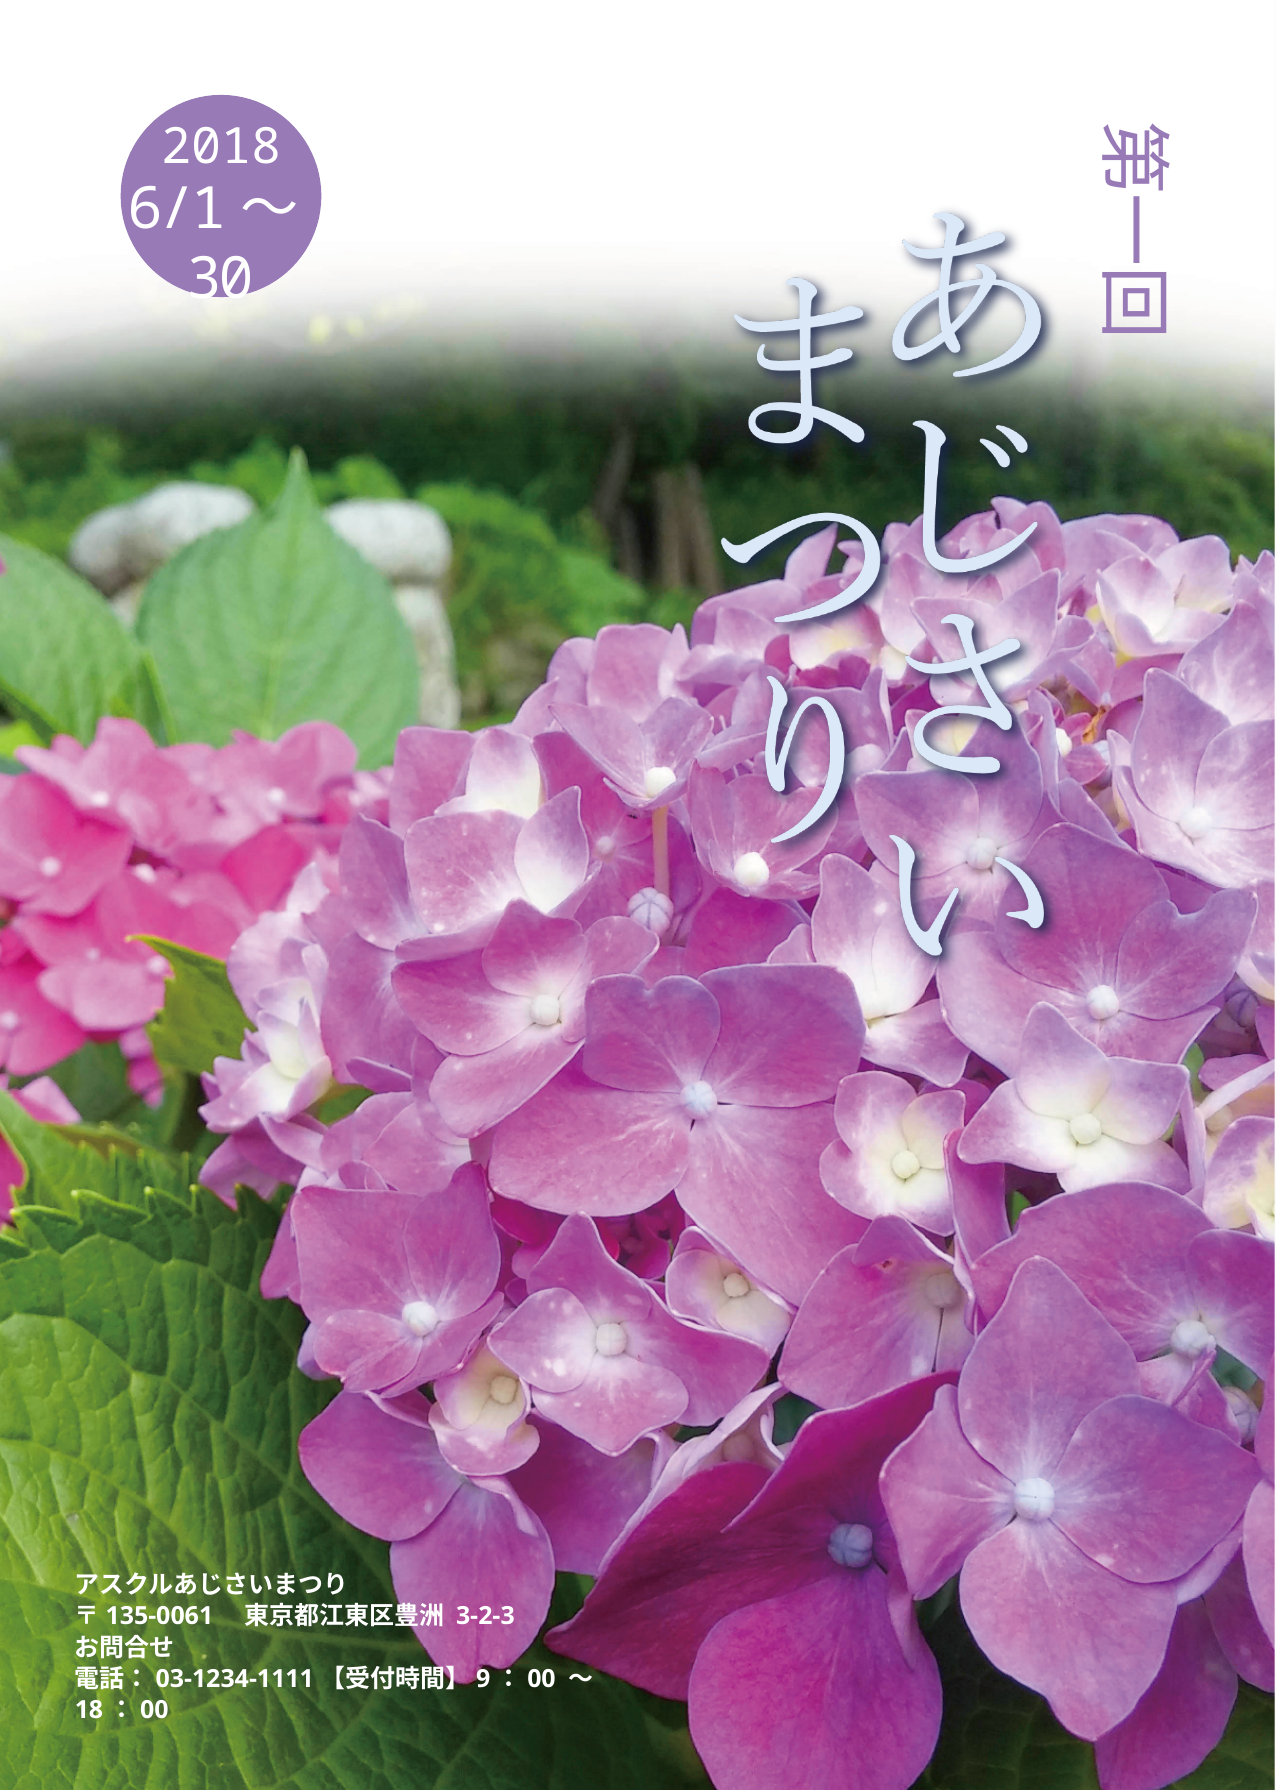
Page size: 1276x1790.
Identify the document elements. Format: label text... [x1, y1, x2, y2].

title 6/1～30 [102, 167, 336, 470]
text_box 2018 [113, 110, 327, 174]
picture [0, 0, 1276, 1790]
text_box アスクルあじさいまつり 〒135-0061 東京都江東区豊洲 3-2-3 お問合せ 電話：03-1234-1111【受付時間】9：00 ～ 18：00 [72, 1565, 752, 1724]
text_box 第一回 [1097, 118, 1151, 342]
